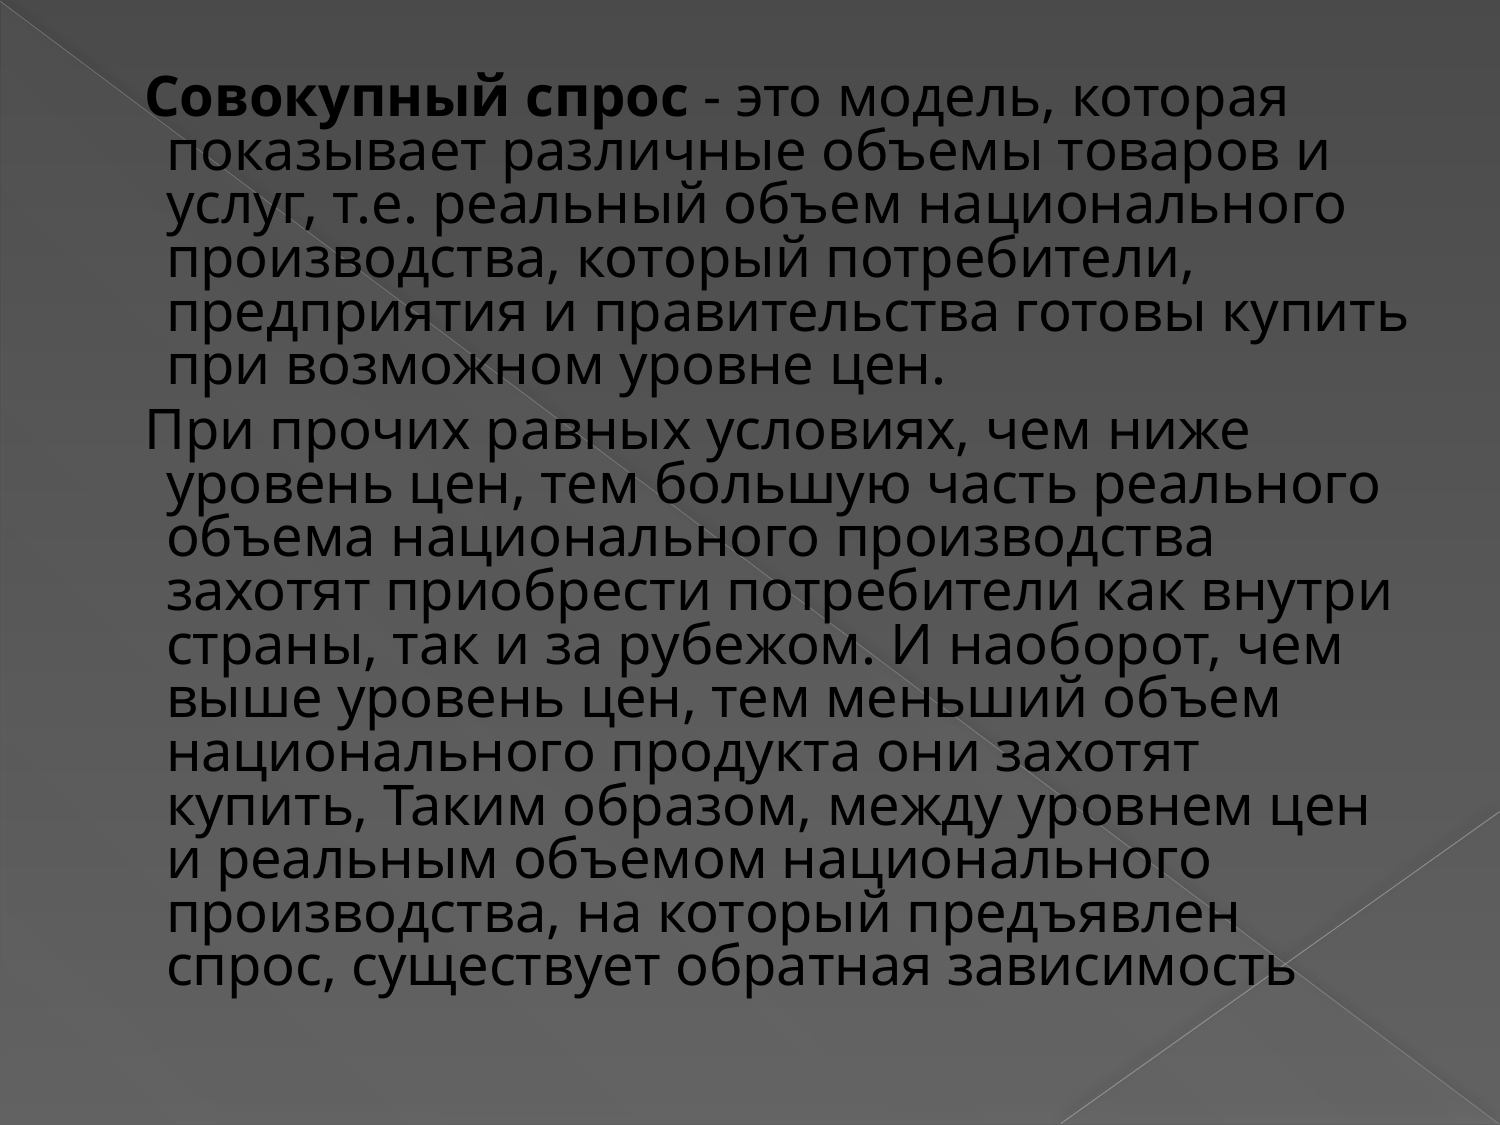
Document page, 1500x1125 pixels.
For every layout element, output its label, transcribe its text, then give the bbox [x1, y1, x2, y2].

list Совокупный спрос - это модель, которая показывает различные объемы товаров и услуг, т.е. реальный объем национального производства, который потребители, предприятия и правительства готовы купить при возможном уровне цен. При прочих равных условиях, чем ниже уровень цен, тем большую часть реального объема национального производства захотят приобрести потребители как внутри страны, так и за рубежом. И наоборот, чем выше уровень цен, тем меньший объем национального продукта они захотят купить, Таким образом, между уровнем цен и реальным объемом национального производства, на который предъявлен спрос, существует обратная зависимость [75, 66, 1425, 1059]
